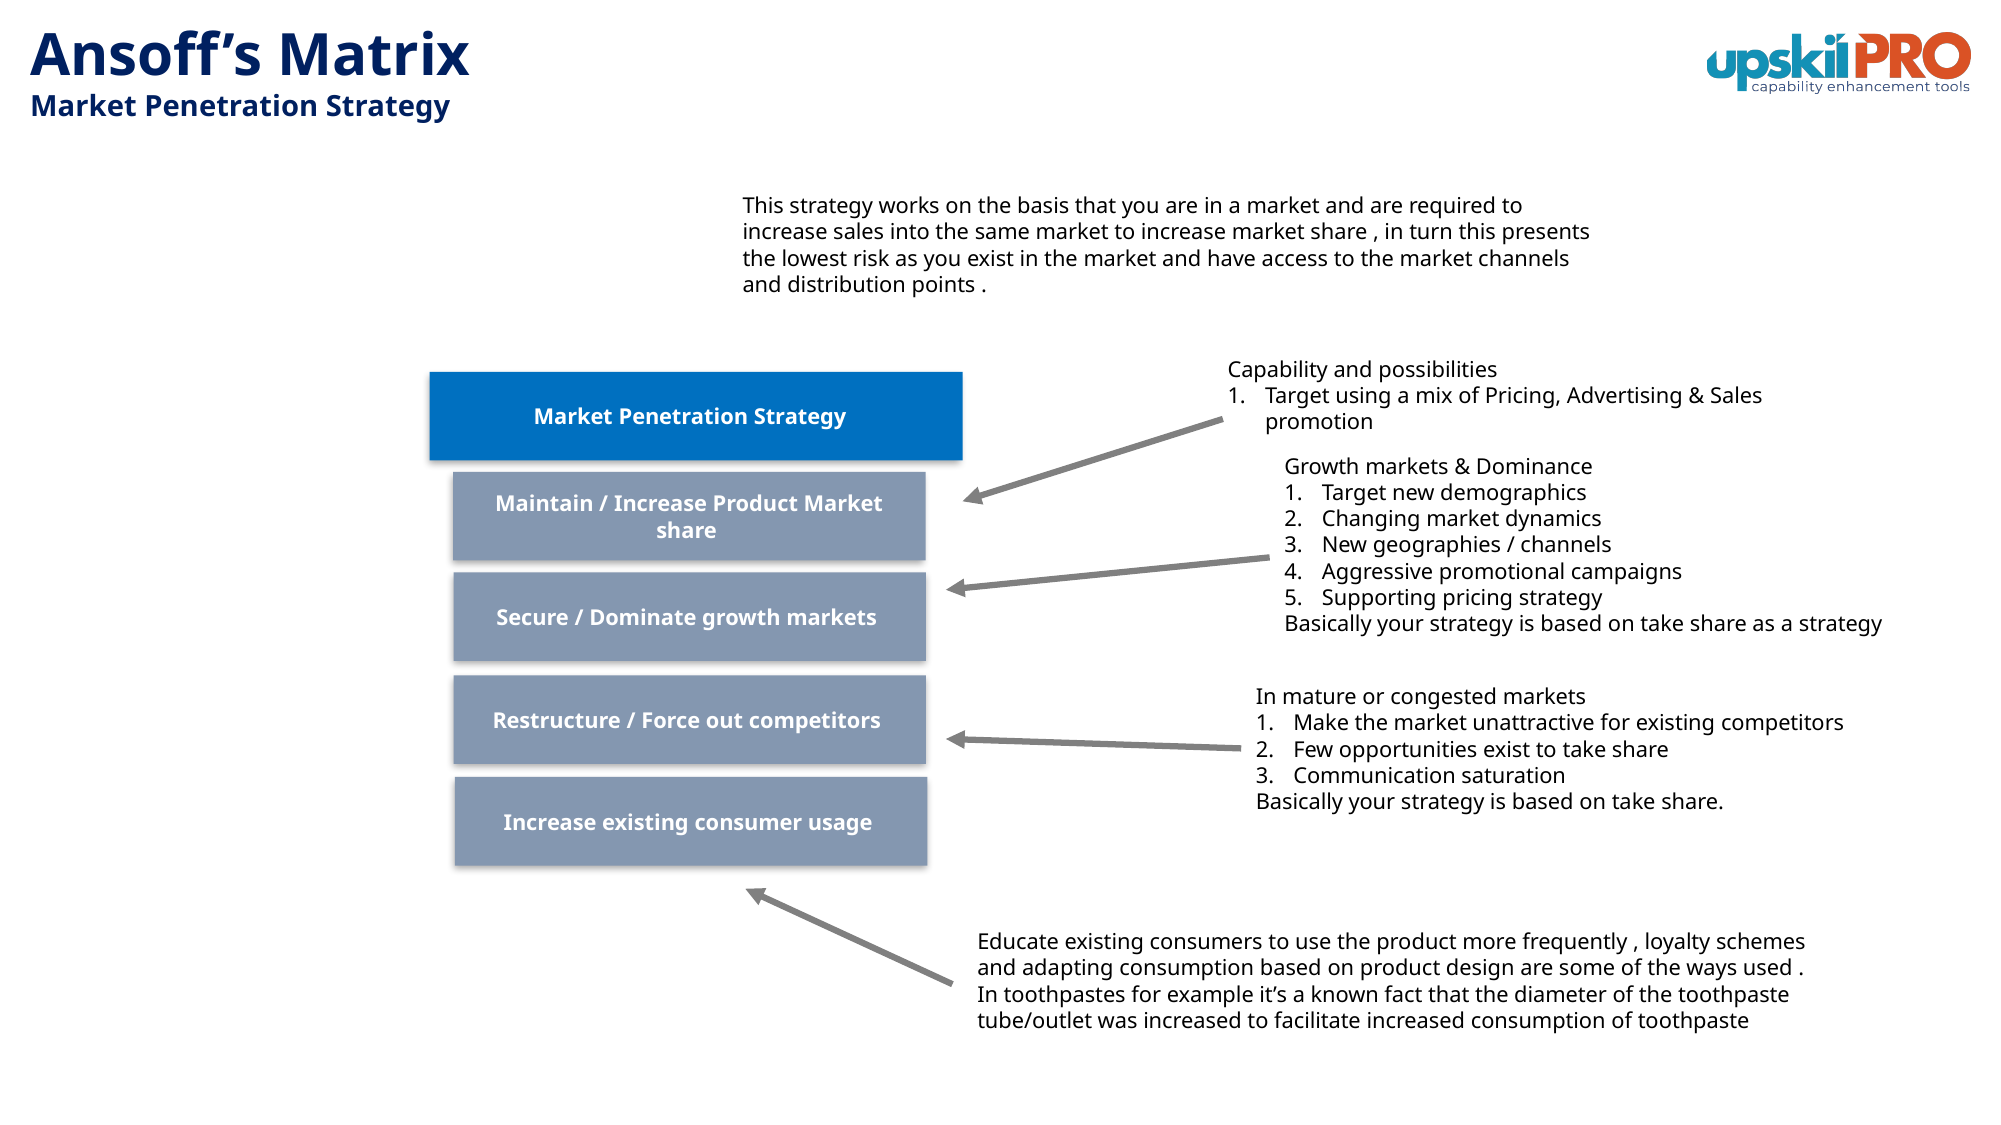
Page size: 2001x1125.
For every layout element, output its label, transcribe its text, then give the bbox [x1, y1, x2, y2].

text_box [962, 348, 1872, 502]
text_box This strategy works on the basis that you are in a market and are required to increase sales into the same market to increase market share , in turn this presents the lowest risk as you exist in the market and have access to the market channels and distribution points . [727, 184, 1612, 305]
text_box Ansoff’s Matrix Market Penetration Strategy [15, 10, 1595, 130]
text_box In mature or congested markets Make the market unattractive for existing competitors Few opportunities exist to take share Communication saturation Basically your strategy is based on take share. [1241, 675, 1871, 822]
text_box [945, 738, 1242, 750]
text_box Educate existing consumers to use the product more frequently , loyalty schemes and adapting consumption based on product design are some of the ways used . In toothpastes for example it’s a known fact that the diameter of the toothpaste tube/outlet was increased to facilitate increased consumption of toothpaste [962, 920, 1847, 1040]
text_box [745, 888, 953, 985]
picture [1707, 32, 1971, 94]
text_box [945, 545, 1270, 590]
text_box Growth markets & Dominance Target new demographics Changing market dynamics New geographies / channels Aggressive promotional campaigns Supporting pricing strategy Basically your strategy is based on take share as a strategy [1269, 445, 1900, 670]
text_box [429, 371, 963, 866]
